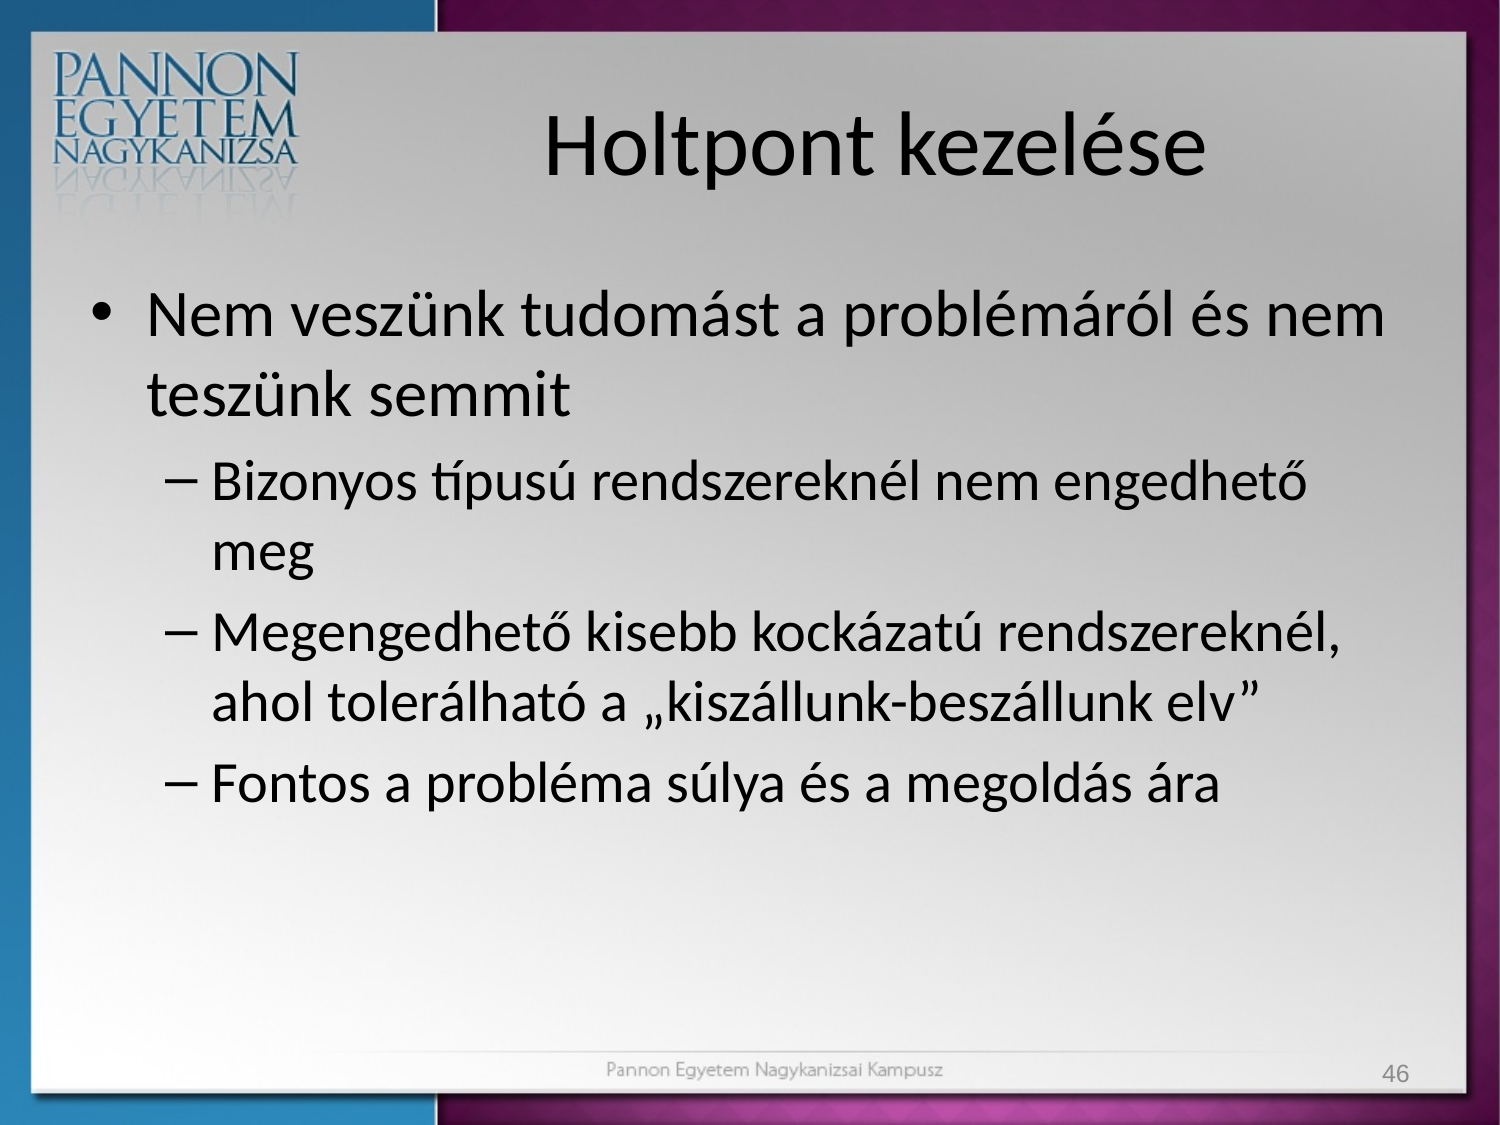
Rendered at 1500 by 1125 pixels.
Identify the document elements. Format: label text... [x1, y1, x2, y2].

slide_number 46 [1074, 1042, 1425, 1103]
title Holtpont kezelése [328, 45, 1425, 233]
list Nem veszünk tudomást a problémáról és nem teszünk semmit Bizonyos típusú rendszereknél nem engedhető meg Megengedhető kisebb kockázatú rendszereknél, ahol tolerálható a „kiszállunk-beszállunk elv” Fontos a probléma súlya és a megoldás ára [75, 262, 1425, 1038]
picture [0, 0, 1500, 1125]
